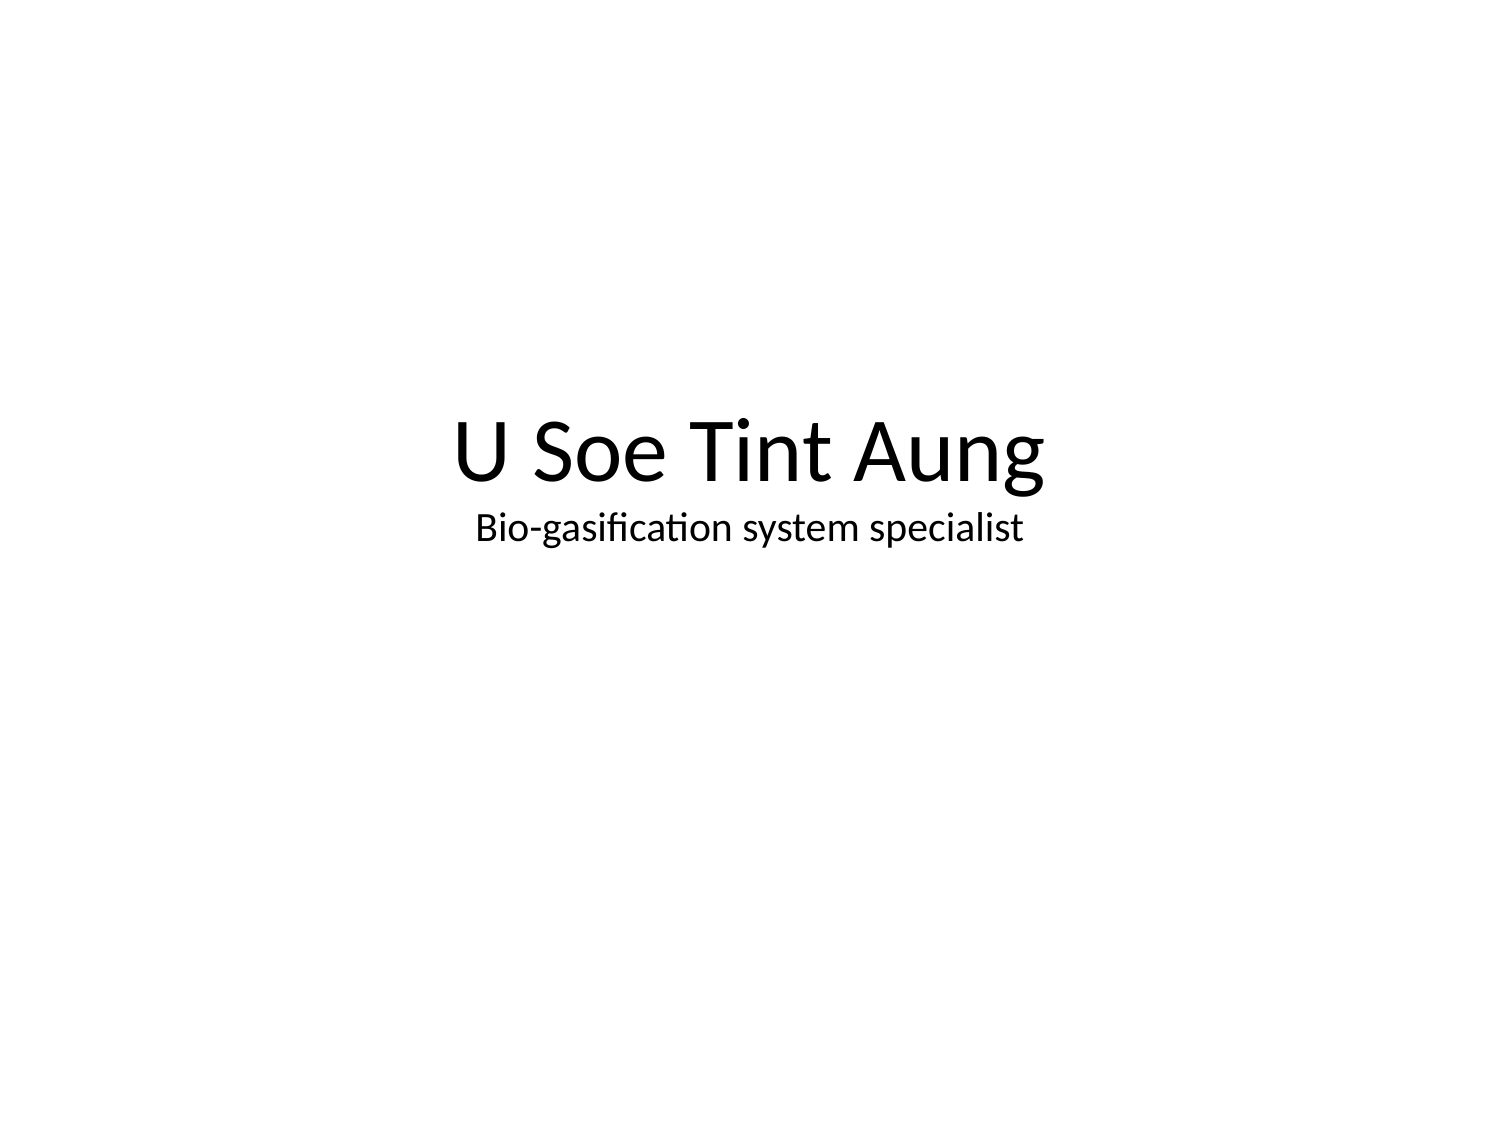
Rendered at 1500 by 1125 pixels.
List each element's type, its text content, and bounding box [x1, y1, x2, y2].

title U Soe Tint Aung Bio-gasification system specialist [112, 349, 1388, 591]
